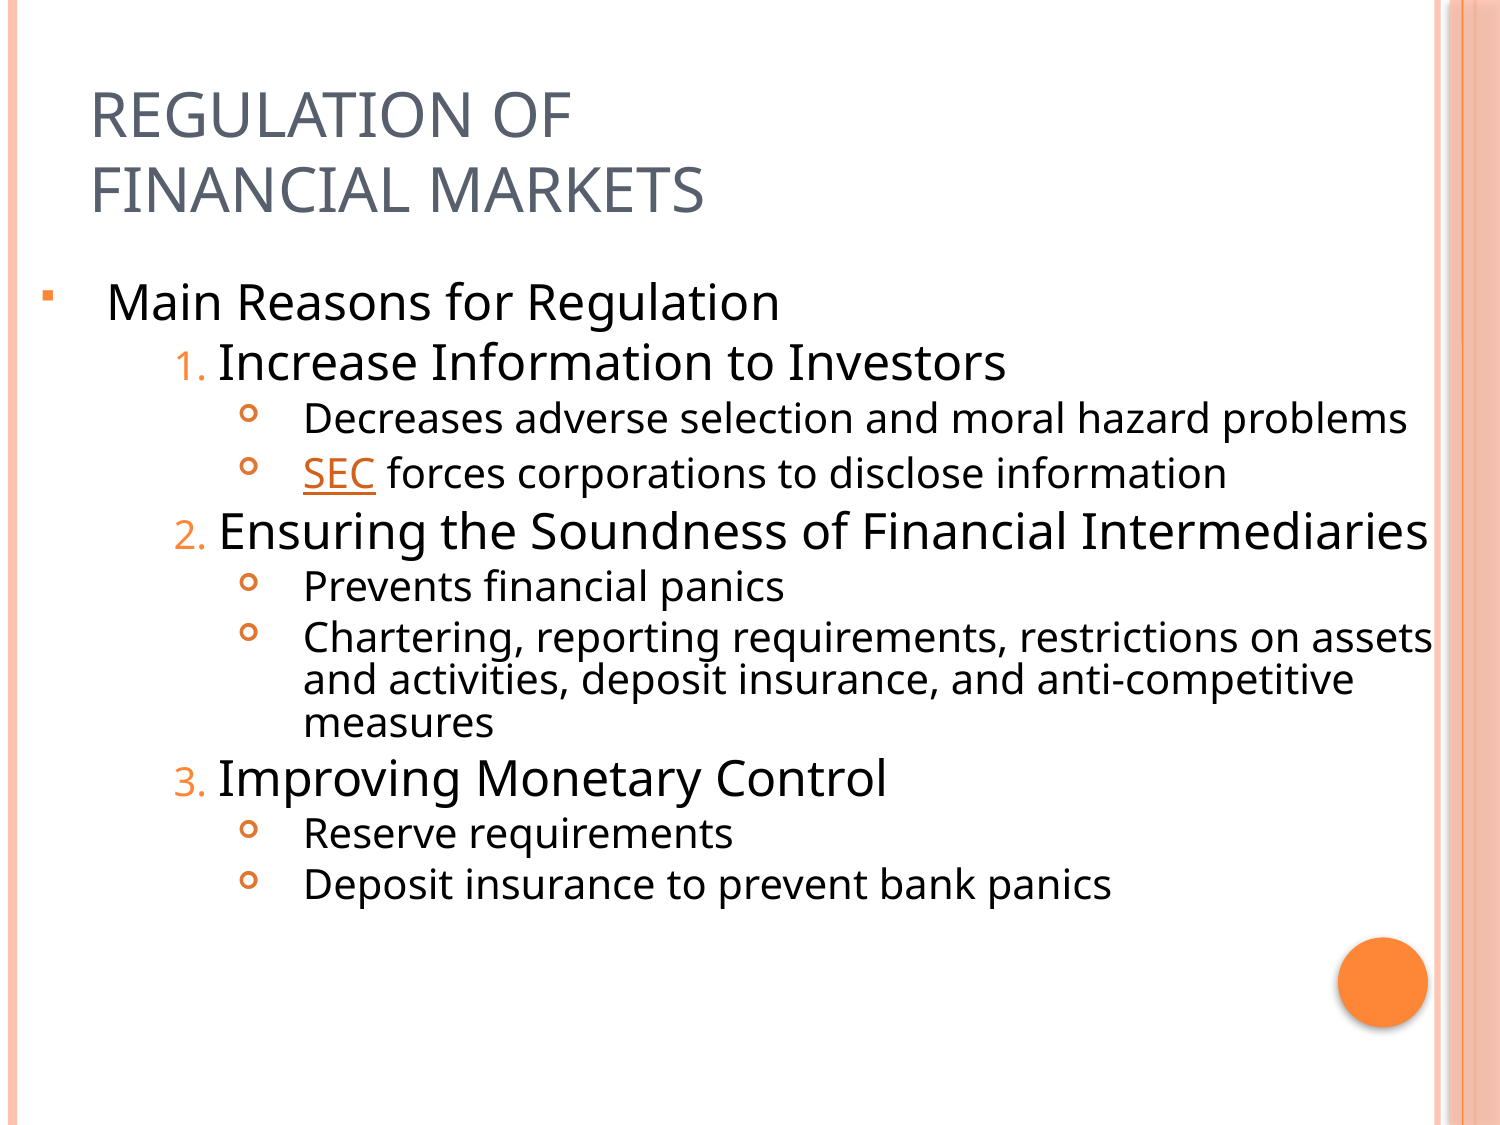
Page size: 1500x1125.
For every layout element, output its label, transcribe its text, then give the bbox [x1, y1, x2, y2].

title Regulation of Financial Markets [75, 45, 1300, 233]
list Main Reasons for Regulation Increase Information to Investors Decreases adverse selection and moral hazard problems SEC forces corporations to disclose information Ensuring the Soundness of Financial Intermediaries Prevents financial panics Chartering, reporting requirements, restrictions on assets and activities, deposit insurance, and anti-competitive measures Improving Monetary Control Reserve requirements Deposit insurance to prevent bank panics [24, 262, 1463, 938]
